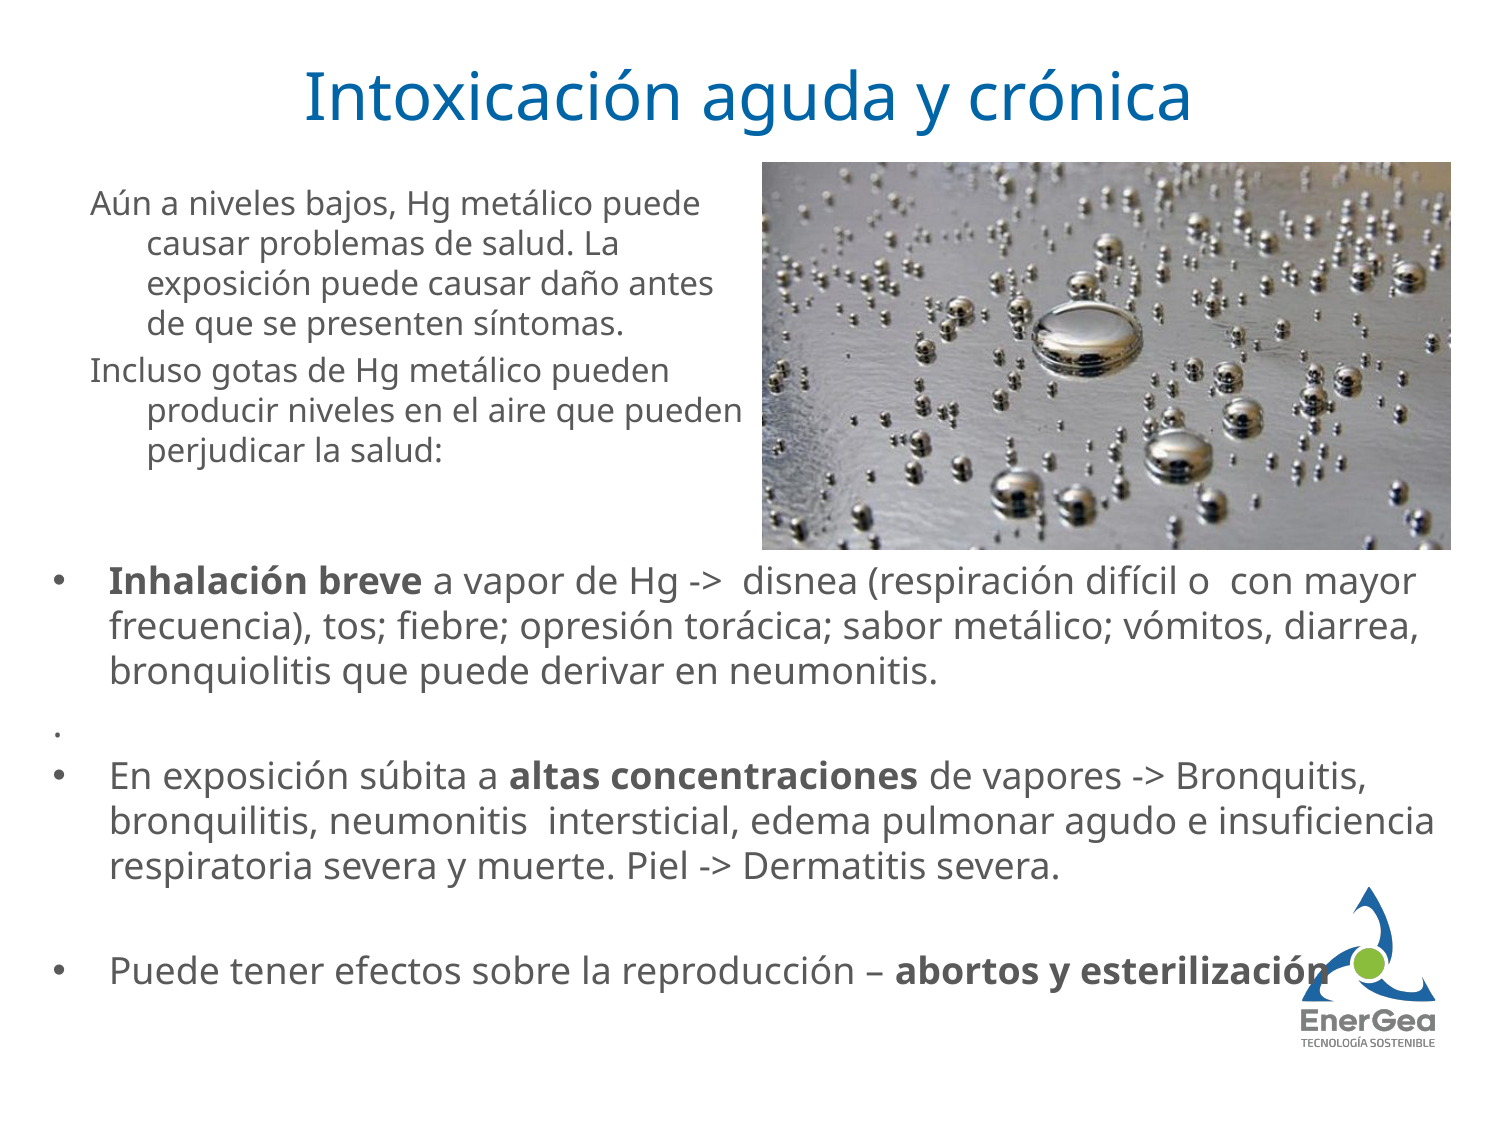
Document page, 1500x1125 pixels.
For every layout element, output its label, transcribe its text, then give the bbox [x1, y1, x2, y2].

title Intoxicación aguda y crónica [75, 0, 1425, 174]
text_box Inhalación breve a vapor de Hg -> disnea (respiración difícil o con mayor frecuencia), tos; fiebre; opresión torácica; sabor metálico; vómitos, diarrea, bronquiolitis que puede derivar en neumonitis. . En exposición súbita a altas concentraciones de vapores -> Bronquitis, bronquilitis, neumonitis intersticial, edema pulmonar agudo e insuficiencia respiratoria severa y muerte. Piel -> Dermatitis severa. Puede tener efectos sobre la reproducción – abortos y esterilización [37, 549, 1475, 1075]
picture [762, 162, 1452, 551]
list Aún a niveles bajos, Hg metálico puede causar problemas de salud. La exposición puede causar daño antes de que se presenten síntomas. Incluso gotas de Hg metálico pueden producir niveles en el aire que pueden perjudicar la salud: [75, 174, 757, 549]
